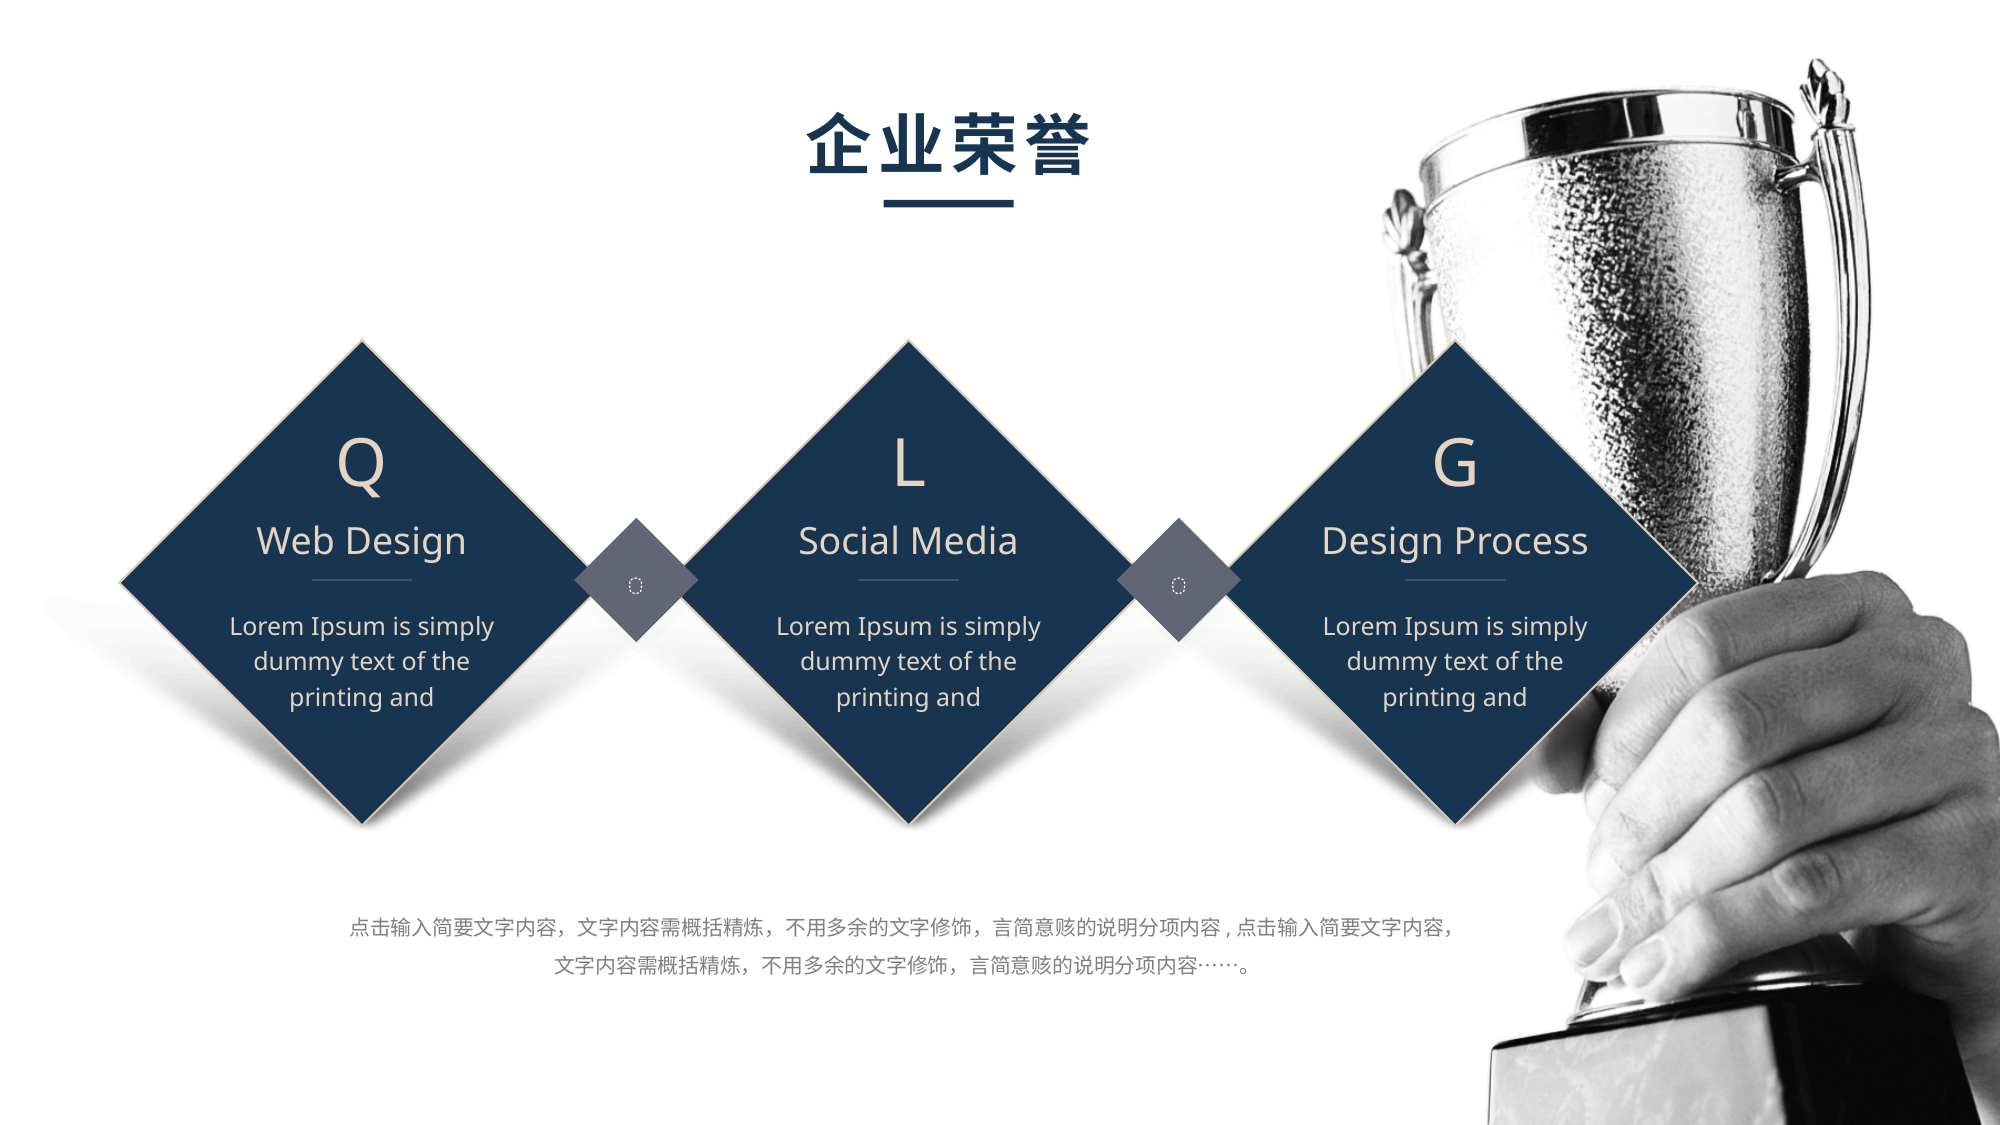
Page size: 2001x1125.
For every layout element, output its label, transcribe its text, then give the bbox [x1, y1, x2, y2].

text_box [934, 340, 1977, 900]
text_box 点击输入简要文字内容，文字内容需概括精炼，不用多余的文字修饰，言简意赅的说明分项内容,点击输入简要文字内容，文字内容需概括精炼，不用多余的文字修饰，言简意赅的说明分项内容……。 [325, 900, 1380, 985]
text_box 企业荣誉 [790, 95, 1107, 191]
picture [1380, 57, 2000, 1125]
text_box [387, 340, 934, 900]
text_box [882, 199, 1015, 208]
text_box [0, 340, 387, 900]
